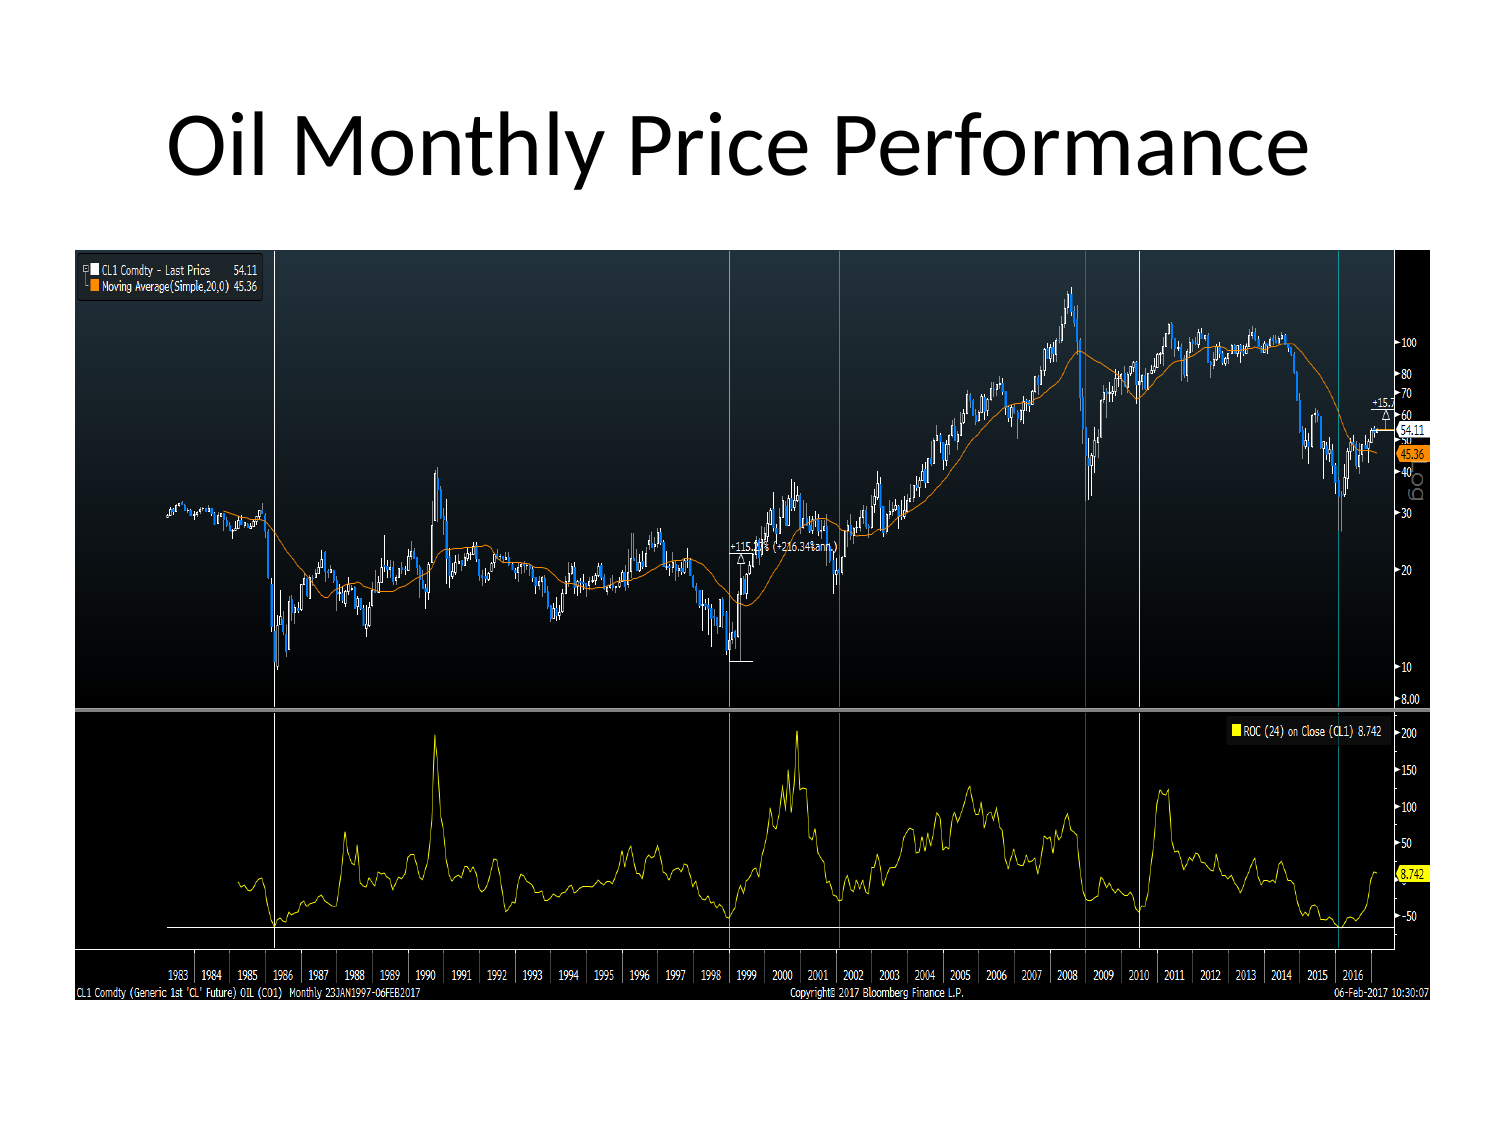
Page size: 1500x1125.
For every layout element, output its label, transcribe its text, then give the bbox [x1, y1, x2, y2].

picture [74, 250, 1430, 1001]
title Oil Monthly Price Performance [75, 45, 1425, 233]
